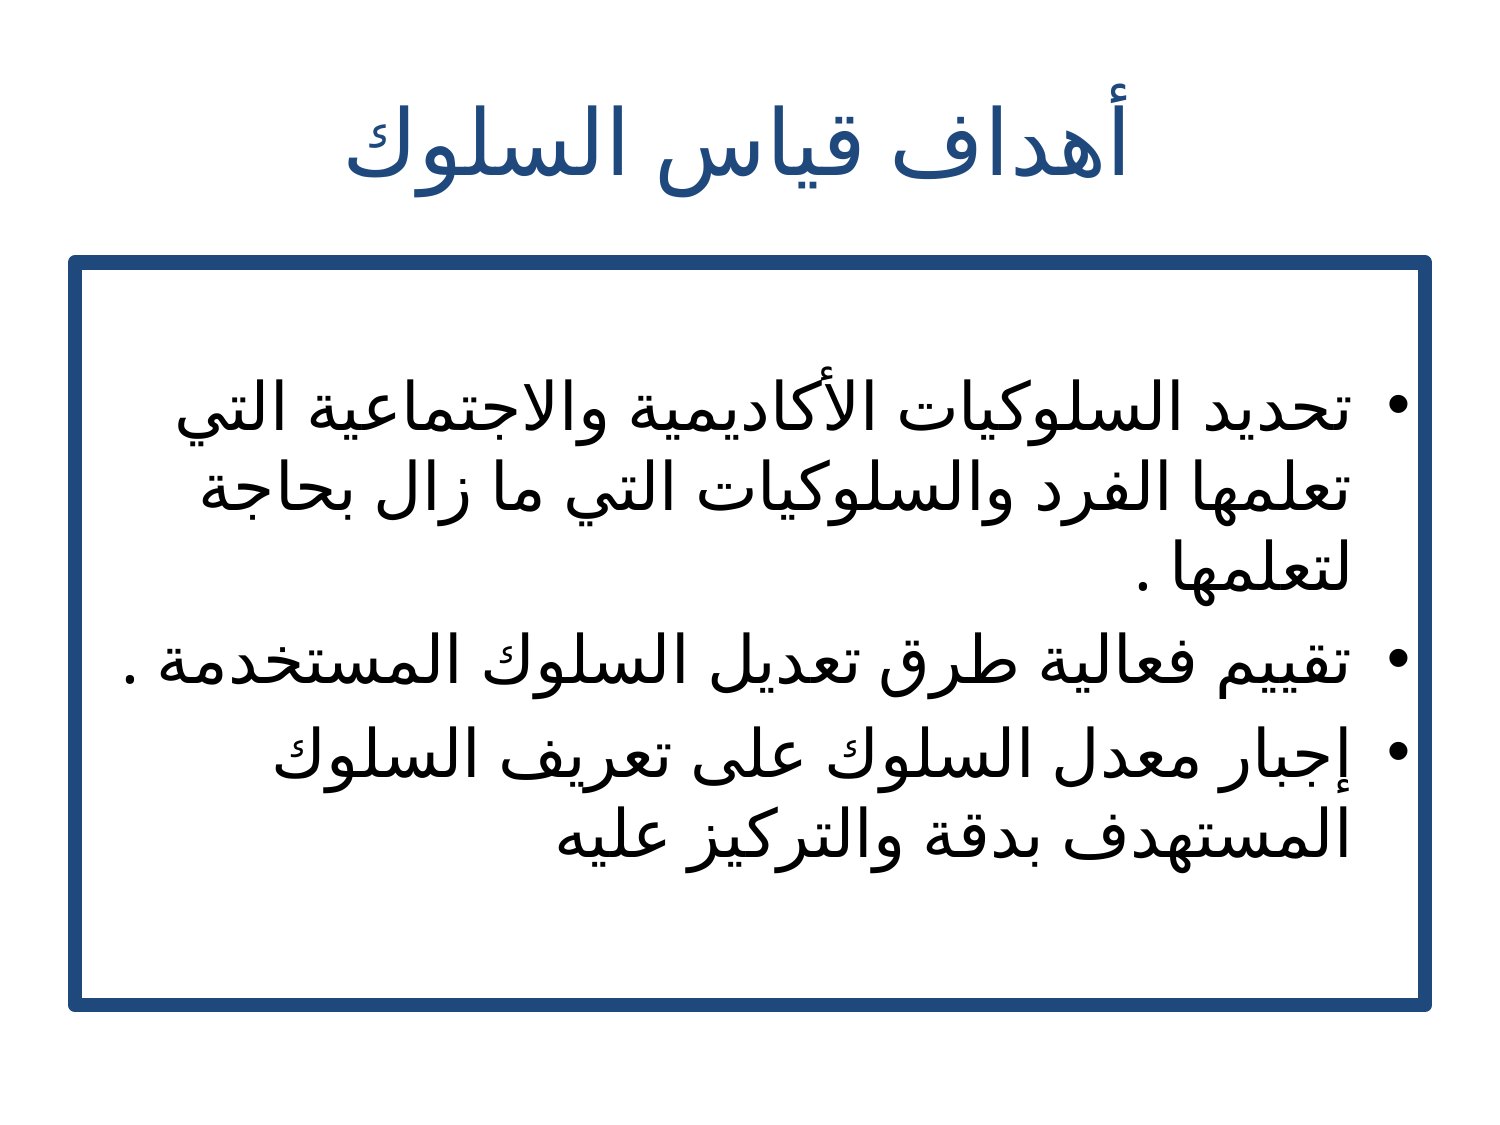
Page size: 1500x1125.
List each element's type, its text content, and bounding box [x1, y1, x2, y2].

list تحديد السلوكيات الأكاديمية والاجتماعية التي تعلمها الفرد والسلوكيات التي ما زال بحاجة لتعلمها . تقييم فعالية طرق تعديل السلوك المستخدمة . إجبار معدل السلوك على تعريف السلوك المستهدف بدقة والتركيز عليه [75, 262, 1425, 1005]
title أهداف قياس السلوك [75, 45, 1425, 233]
